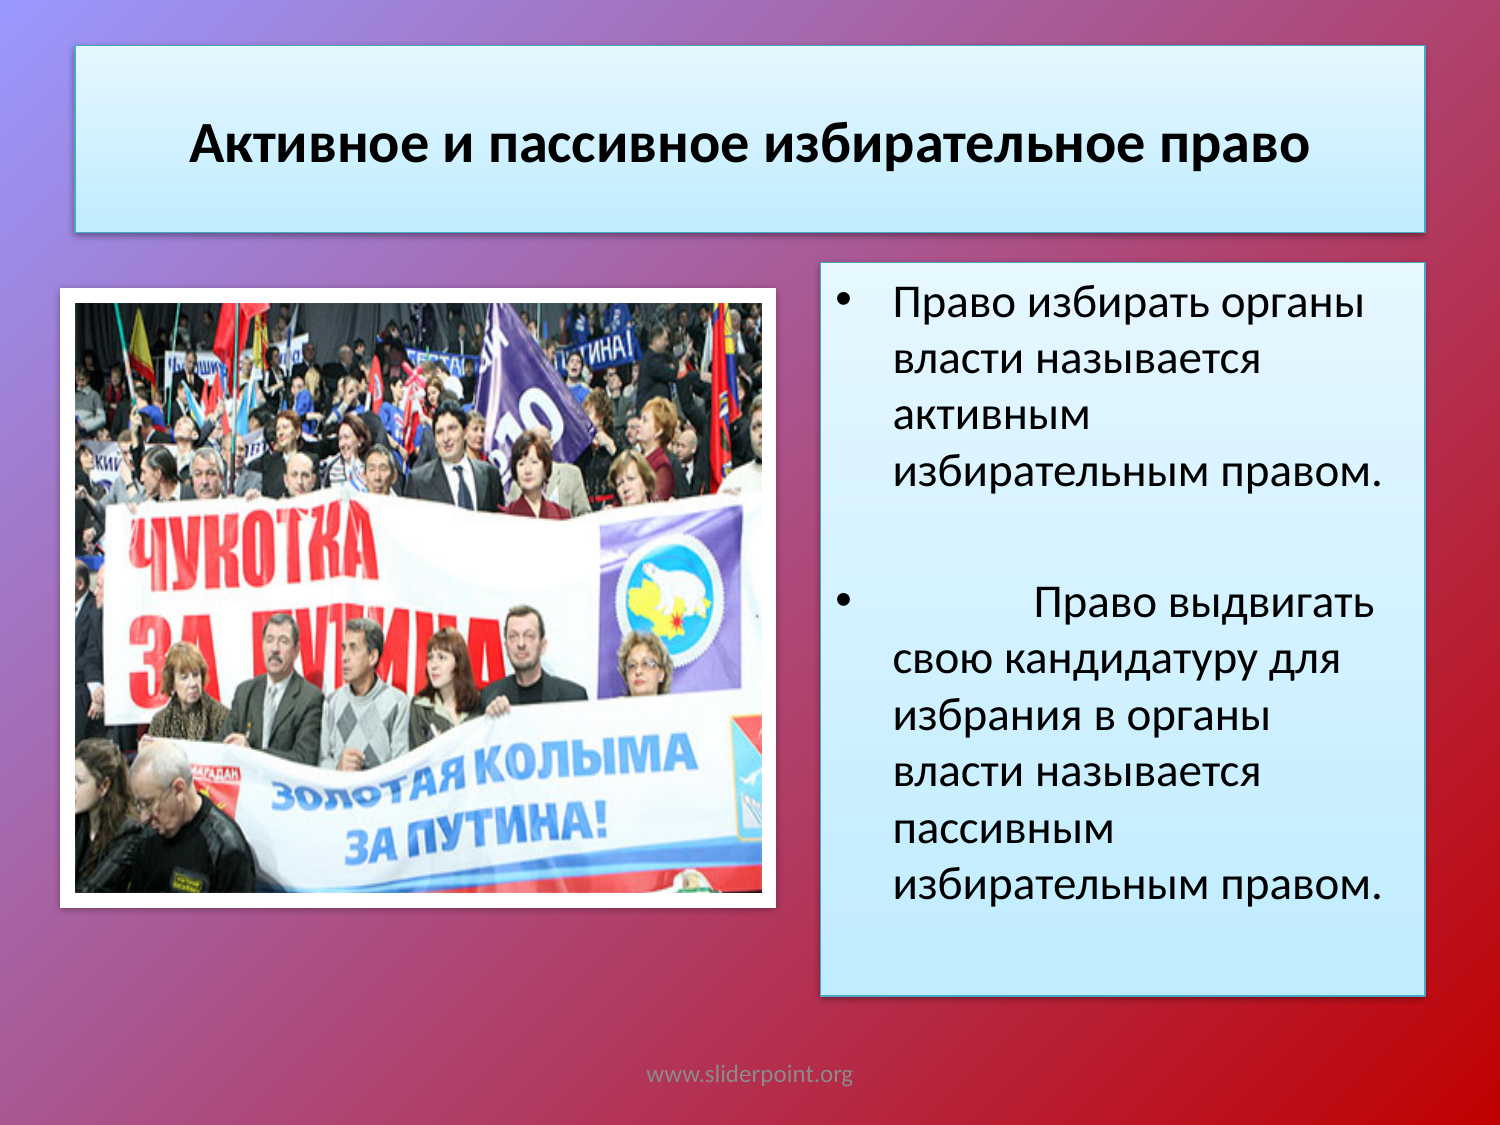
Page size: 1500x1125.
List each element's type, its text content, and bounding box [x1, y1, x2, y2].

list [74, 302, 762, 894]
list Право избирать органы власти называется активным избирательным правом. Право выдвигать свою кандидатуру для избрания в органы власти называется пассивным избирательным правом. [820, 262, 1426, 997]
footer www.sliderpoint.org [512, 1042, 988, 1103]
title Активное и пассивное избирательное право [74, 45, 1426, 233]
